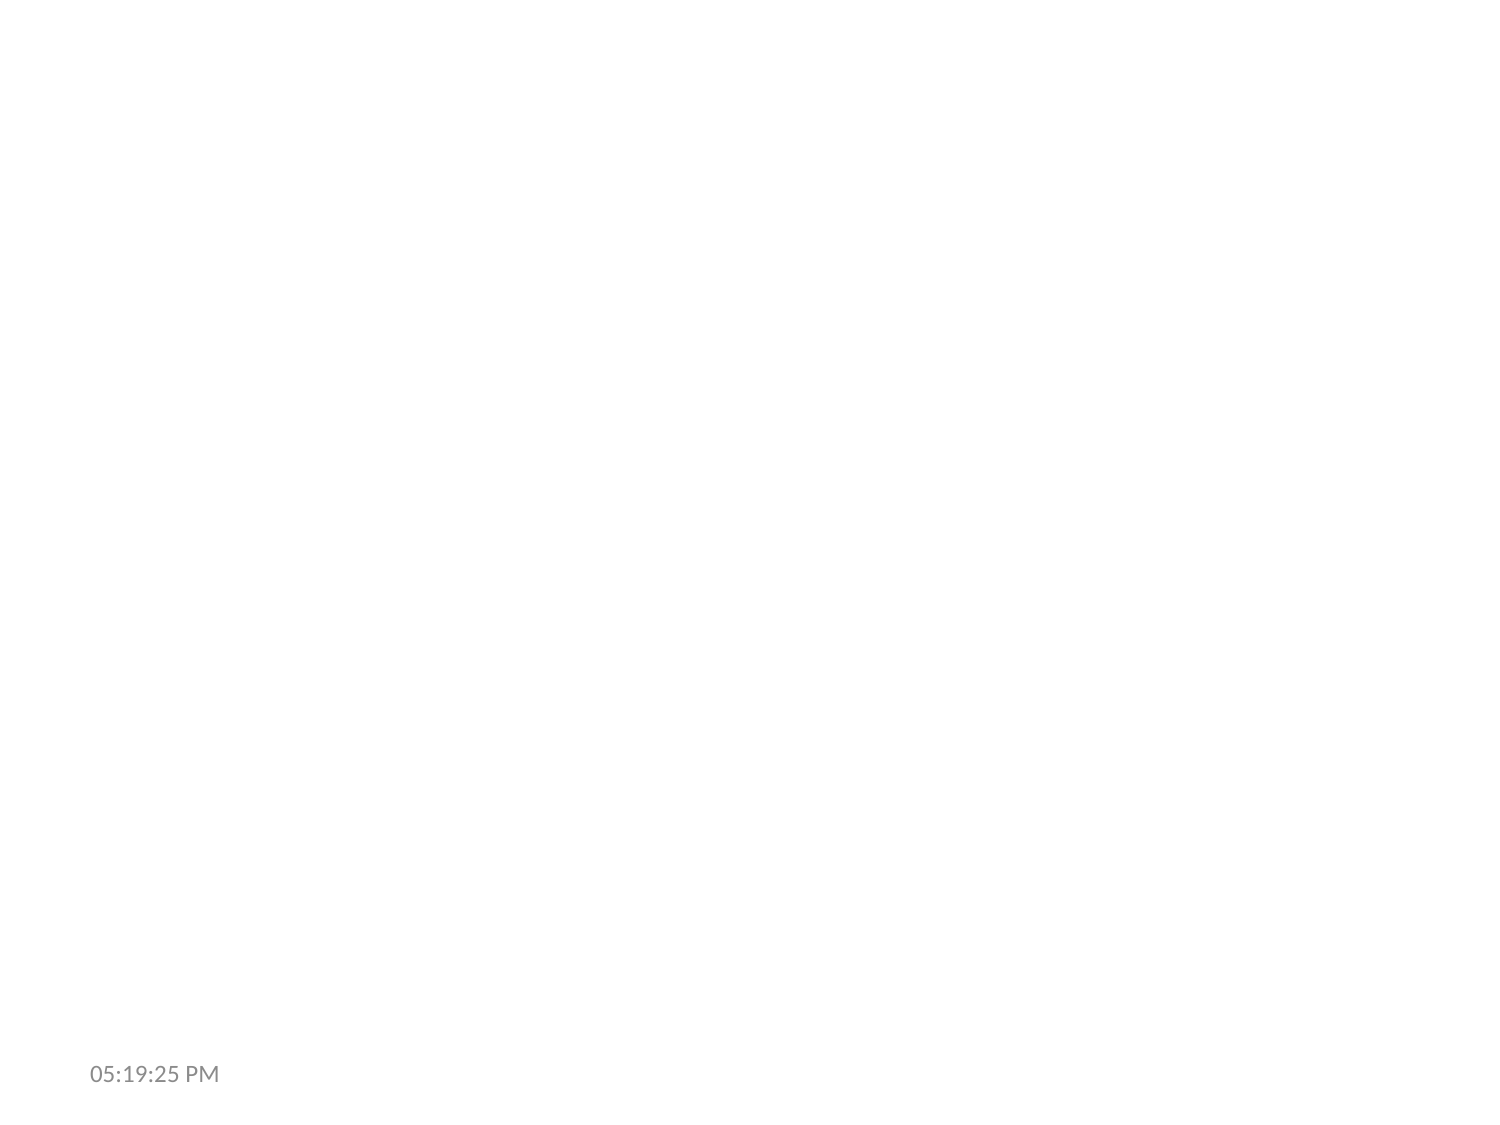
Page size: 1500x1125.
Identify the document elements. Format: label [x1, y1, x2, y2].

slide_number [75, 1042, 425, 1103]
